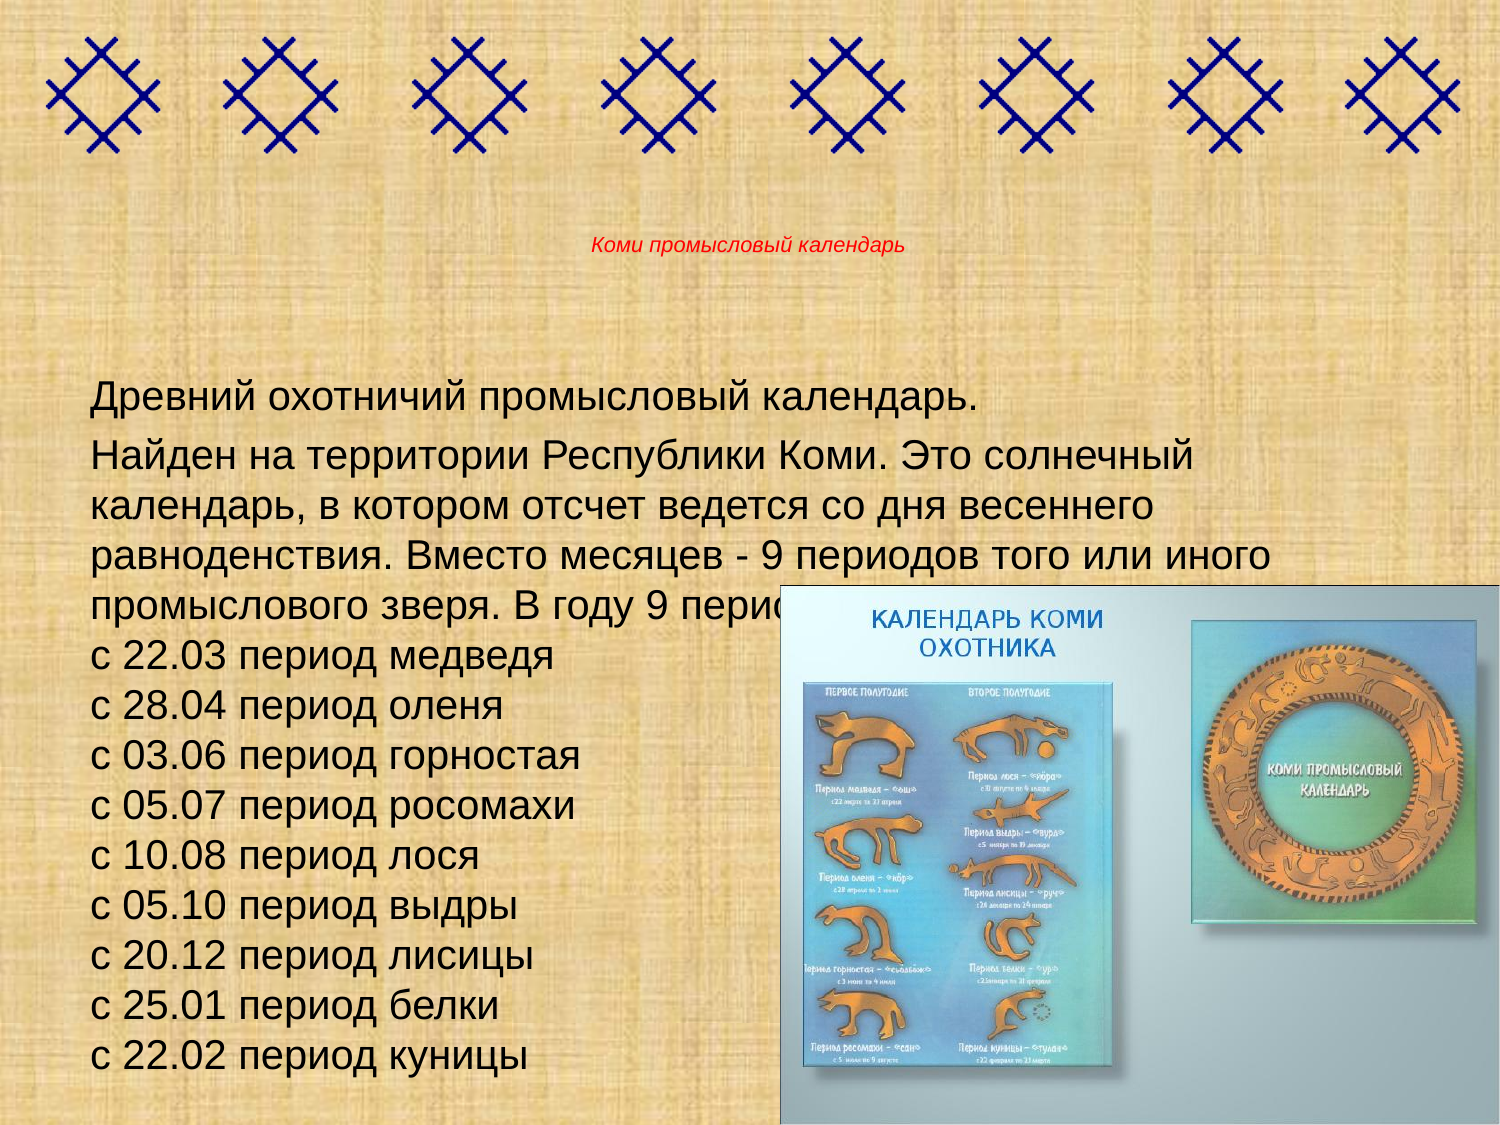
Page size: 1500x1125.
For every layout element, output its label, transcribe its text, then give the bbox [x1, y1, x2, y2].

title Коми промысловый календарь [76, 196, 1427, 291]
picture [0, 0, 1500, 1125]
list Древний охотничий промысловый календарь. Найден на территории Республики Коми. Это солнечный календарь, в котором отсчет ведется со дня весеннего равноденствия. Вместо месяцев - 9 периодов того или иного промыслового зверя. В году 9 периодов. с 22.03 период медведя с 28.04 период оленя с 03.06 период горностая с 05.07 период росомахи с 10.08 период лося с 05.10 период выдры с 20.12 период лисицы с 25.01 период белки с 22.02 период куницы [74, 361, 1426, 1125]
